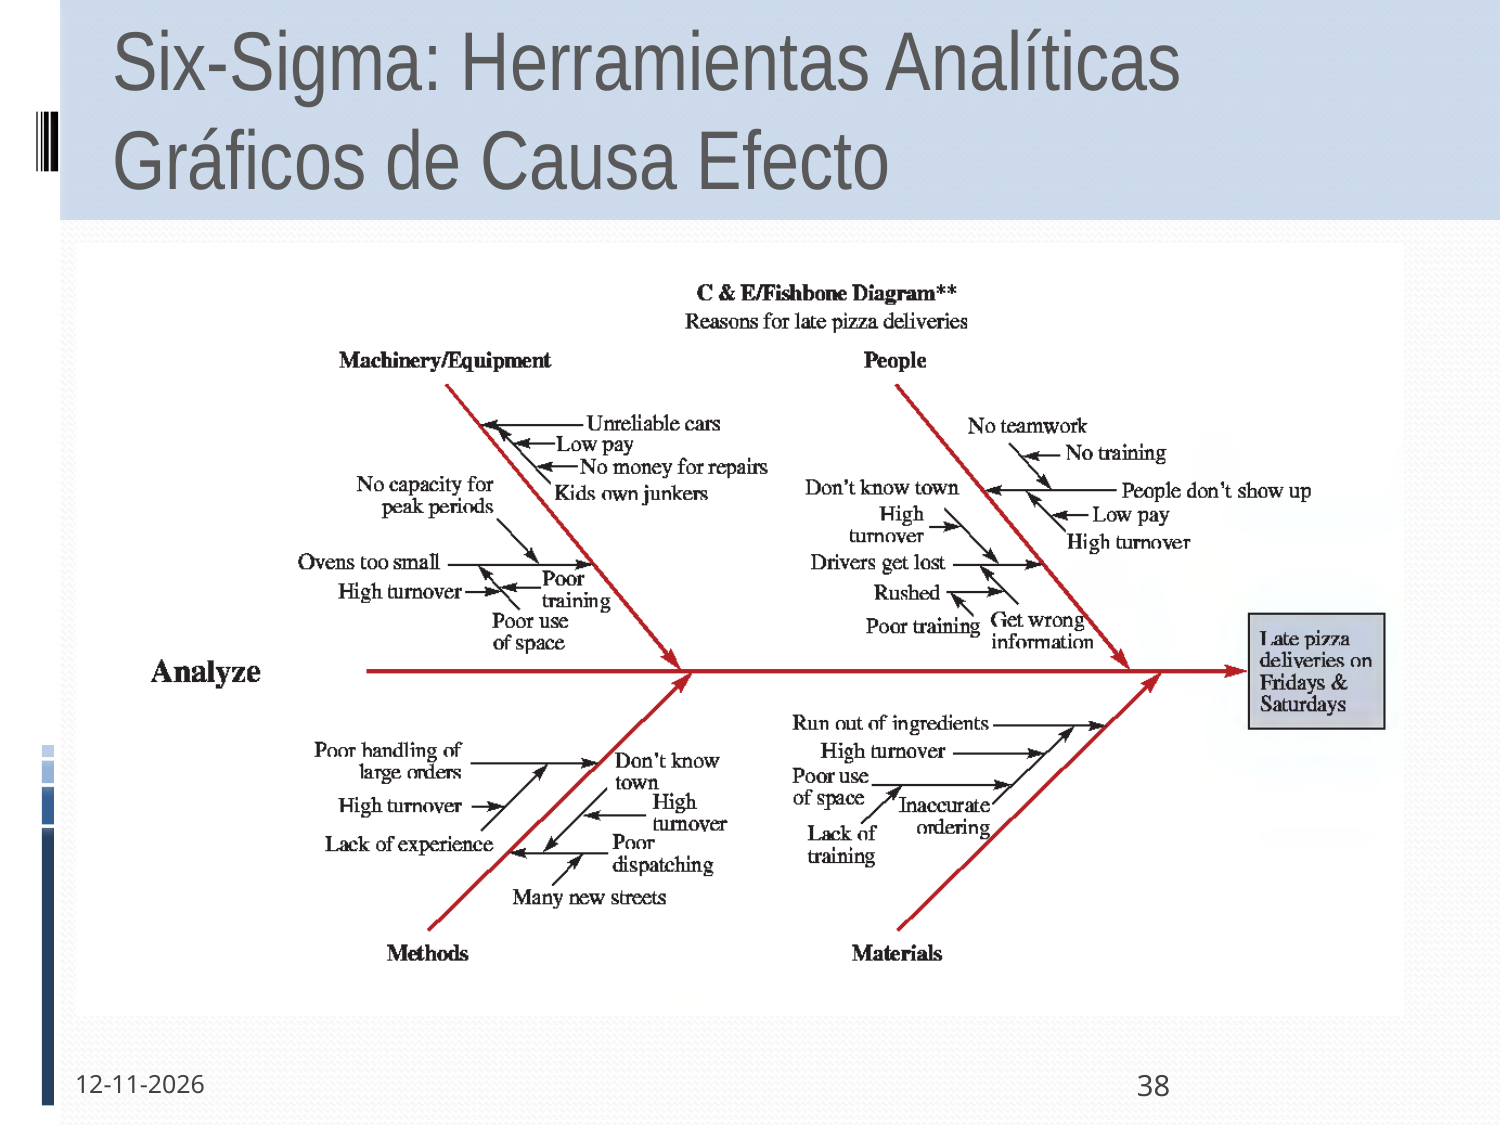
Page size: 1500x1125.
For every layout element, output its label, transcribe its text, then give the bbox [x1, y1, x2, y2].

slide_number 38 [1045, 1046, 1171, 1107]
picture [76, 243, 1404, 1016]
title Six-Sigma: Herramientas Analíticas Gráficos de Causa Efecto [111, 18, 1436, 207]
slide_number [75, 1042, 243, 1103]
